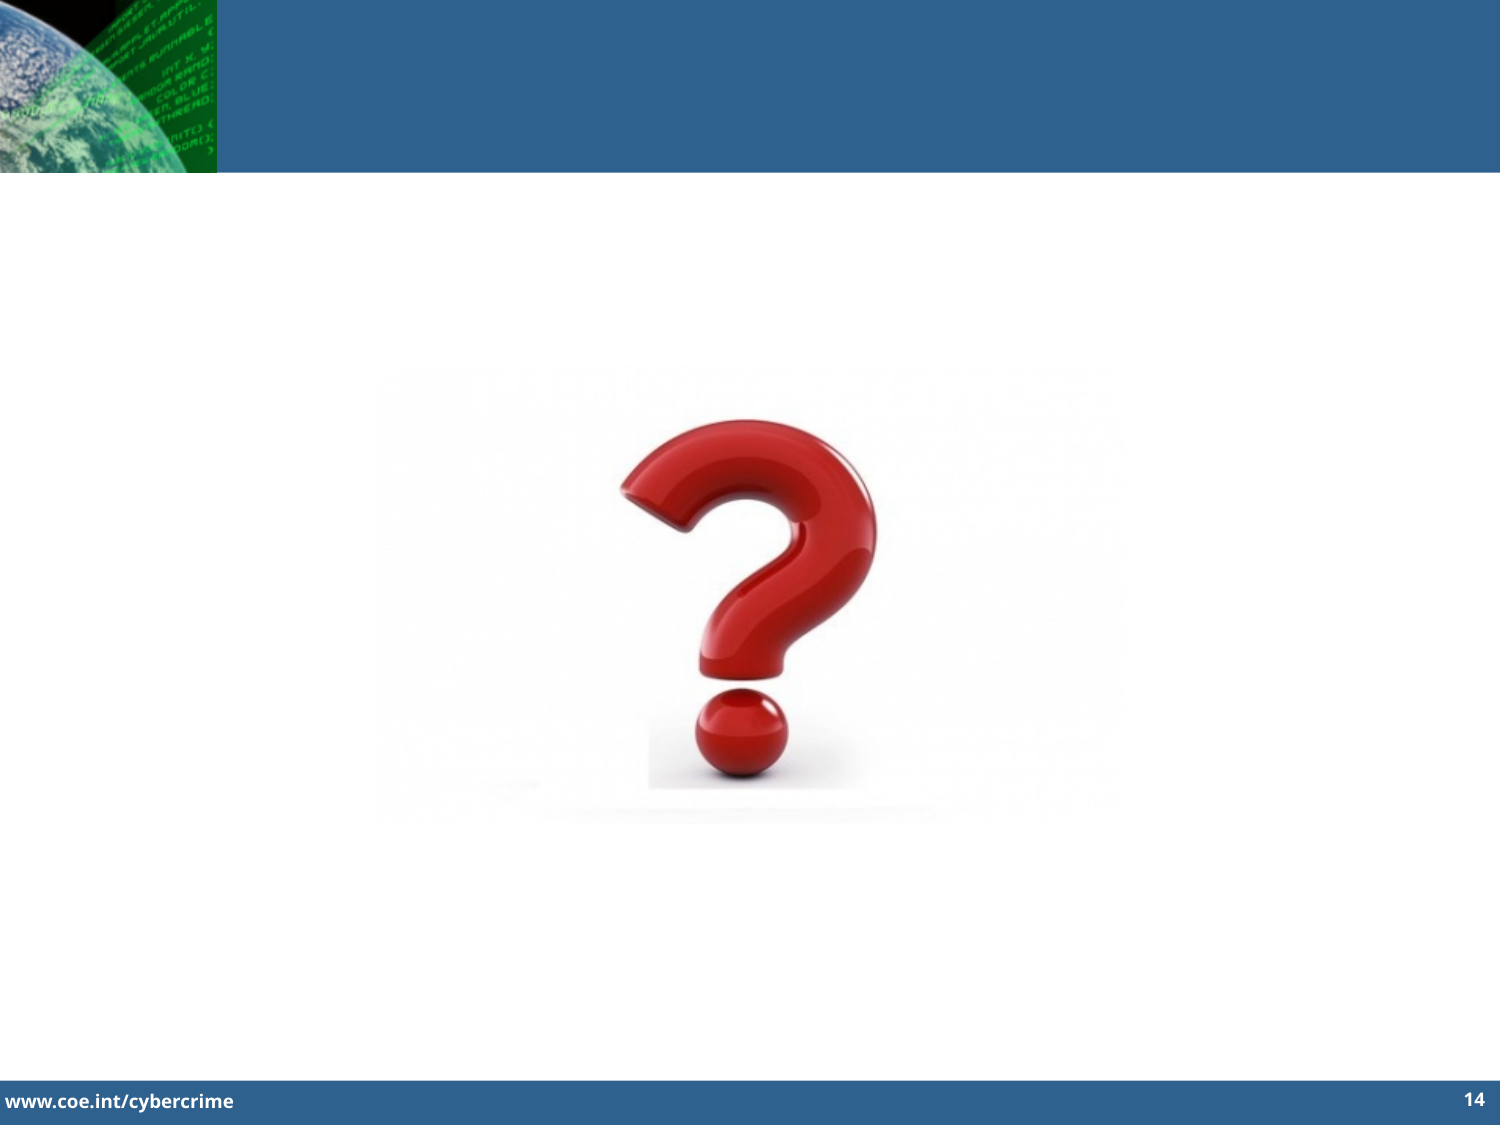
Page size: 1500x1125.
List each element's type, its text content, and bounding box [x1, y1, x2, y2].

slide_number 14 [1162, 1080, 1500, 1125]
picture [375, 365, 1125, 824]
picture [0, 0, 217, 173]
